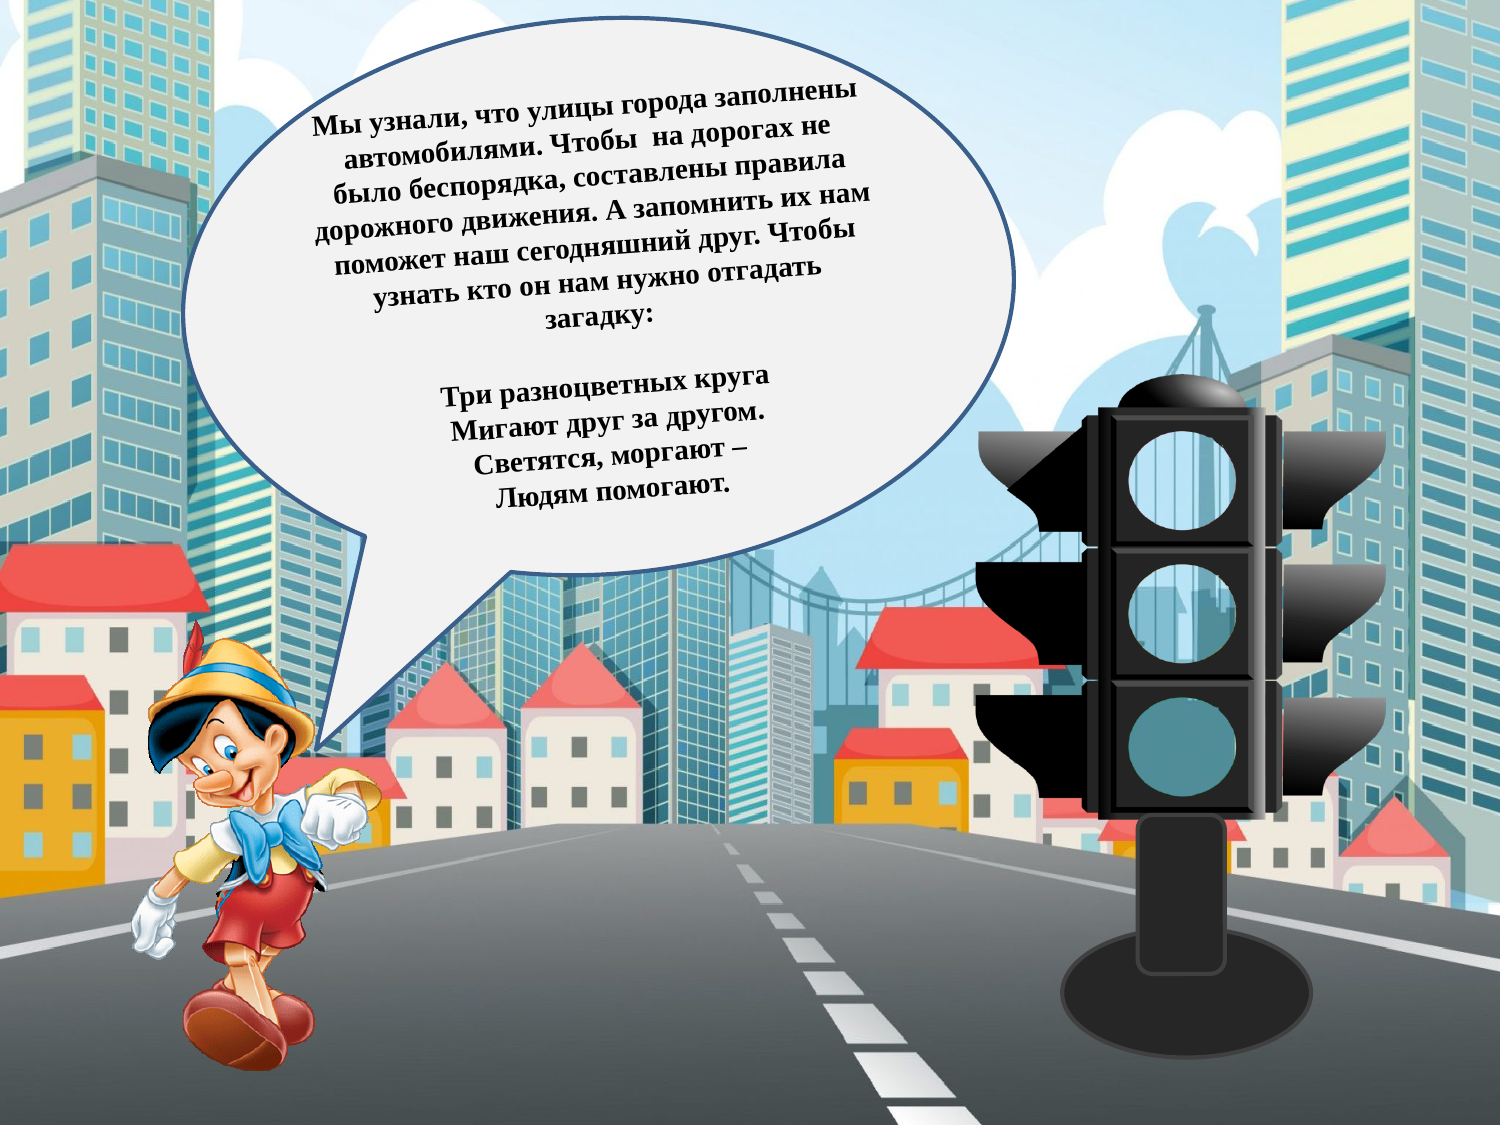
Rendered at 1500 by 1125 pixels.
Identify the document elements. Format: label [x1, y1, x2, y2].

picture [0, 0, 1500, 1125]
text_box [974, 374, 1388, 1058]
